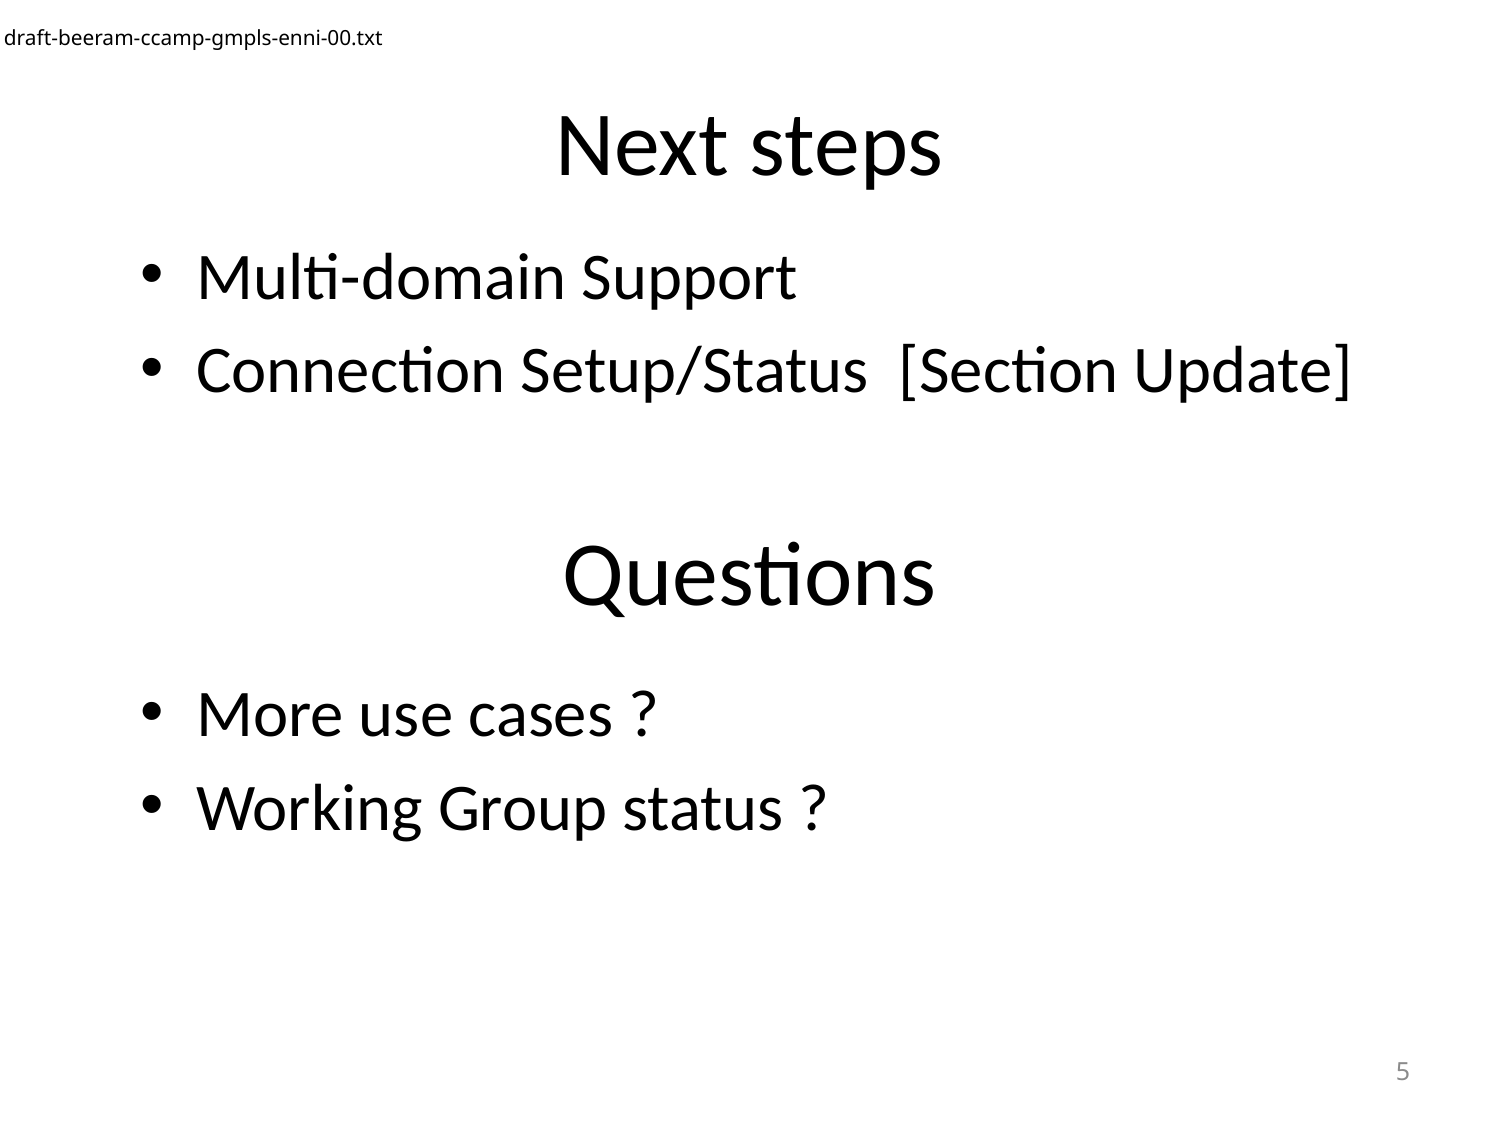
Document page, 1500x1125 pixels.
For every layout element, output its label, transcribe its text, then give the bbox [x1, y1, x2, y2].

slide_number 5 [1074, 1042, 1425, 1103]
text_box Questions [74, 474, 1425, 663]
text_box draft-beeram-ccamp-gmpls-enni-00.txt [0, 17, 398, 58]
text_box Multi-domain Support Connection Setup/Status [Section Update] [125, 224, 1500, 488]
list More use cases ? Working Group status ? [125, 662, 1500, 1088]
title Next steps [75, 45, 1425, 233]
